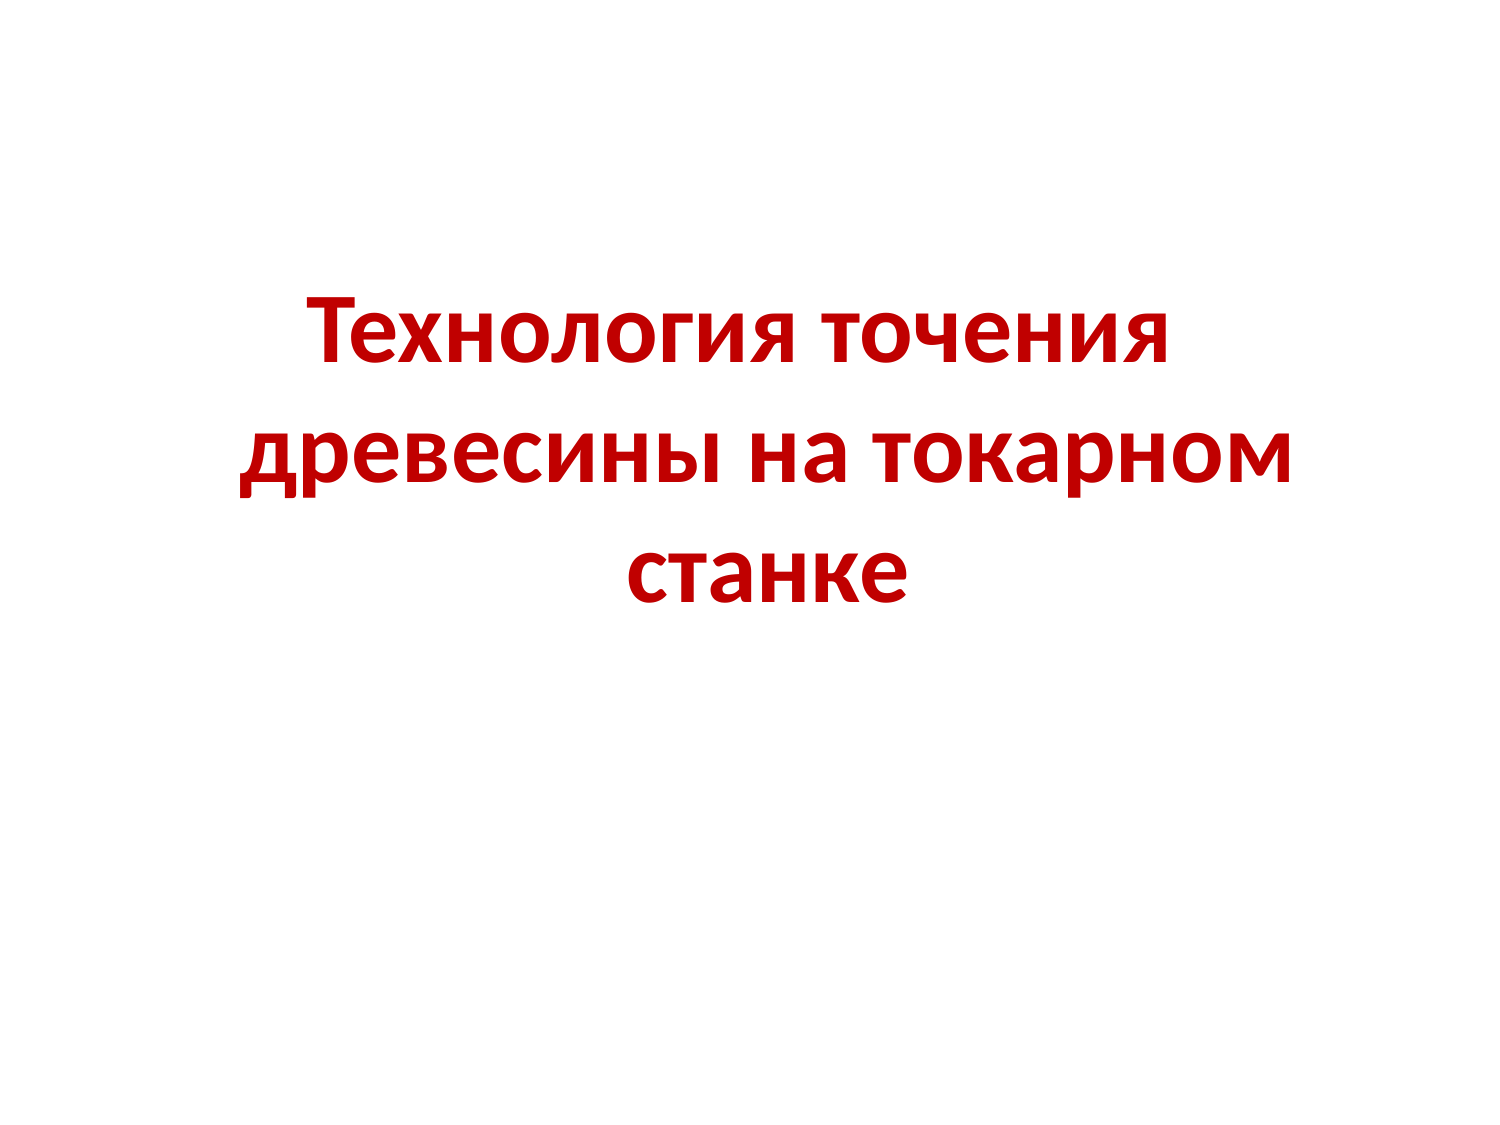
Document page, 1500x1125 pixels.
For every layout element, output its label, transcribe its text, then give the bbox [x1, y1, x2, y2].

list Технология точения древесины на токарном станке [64, 255, 1415, 634]
